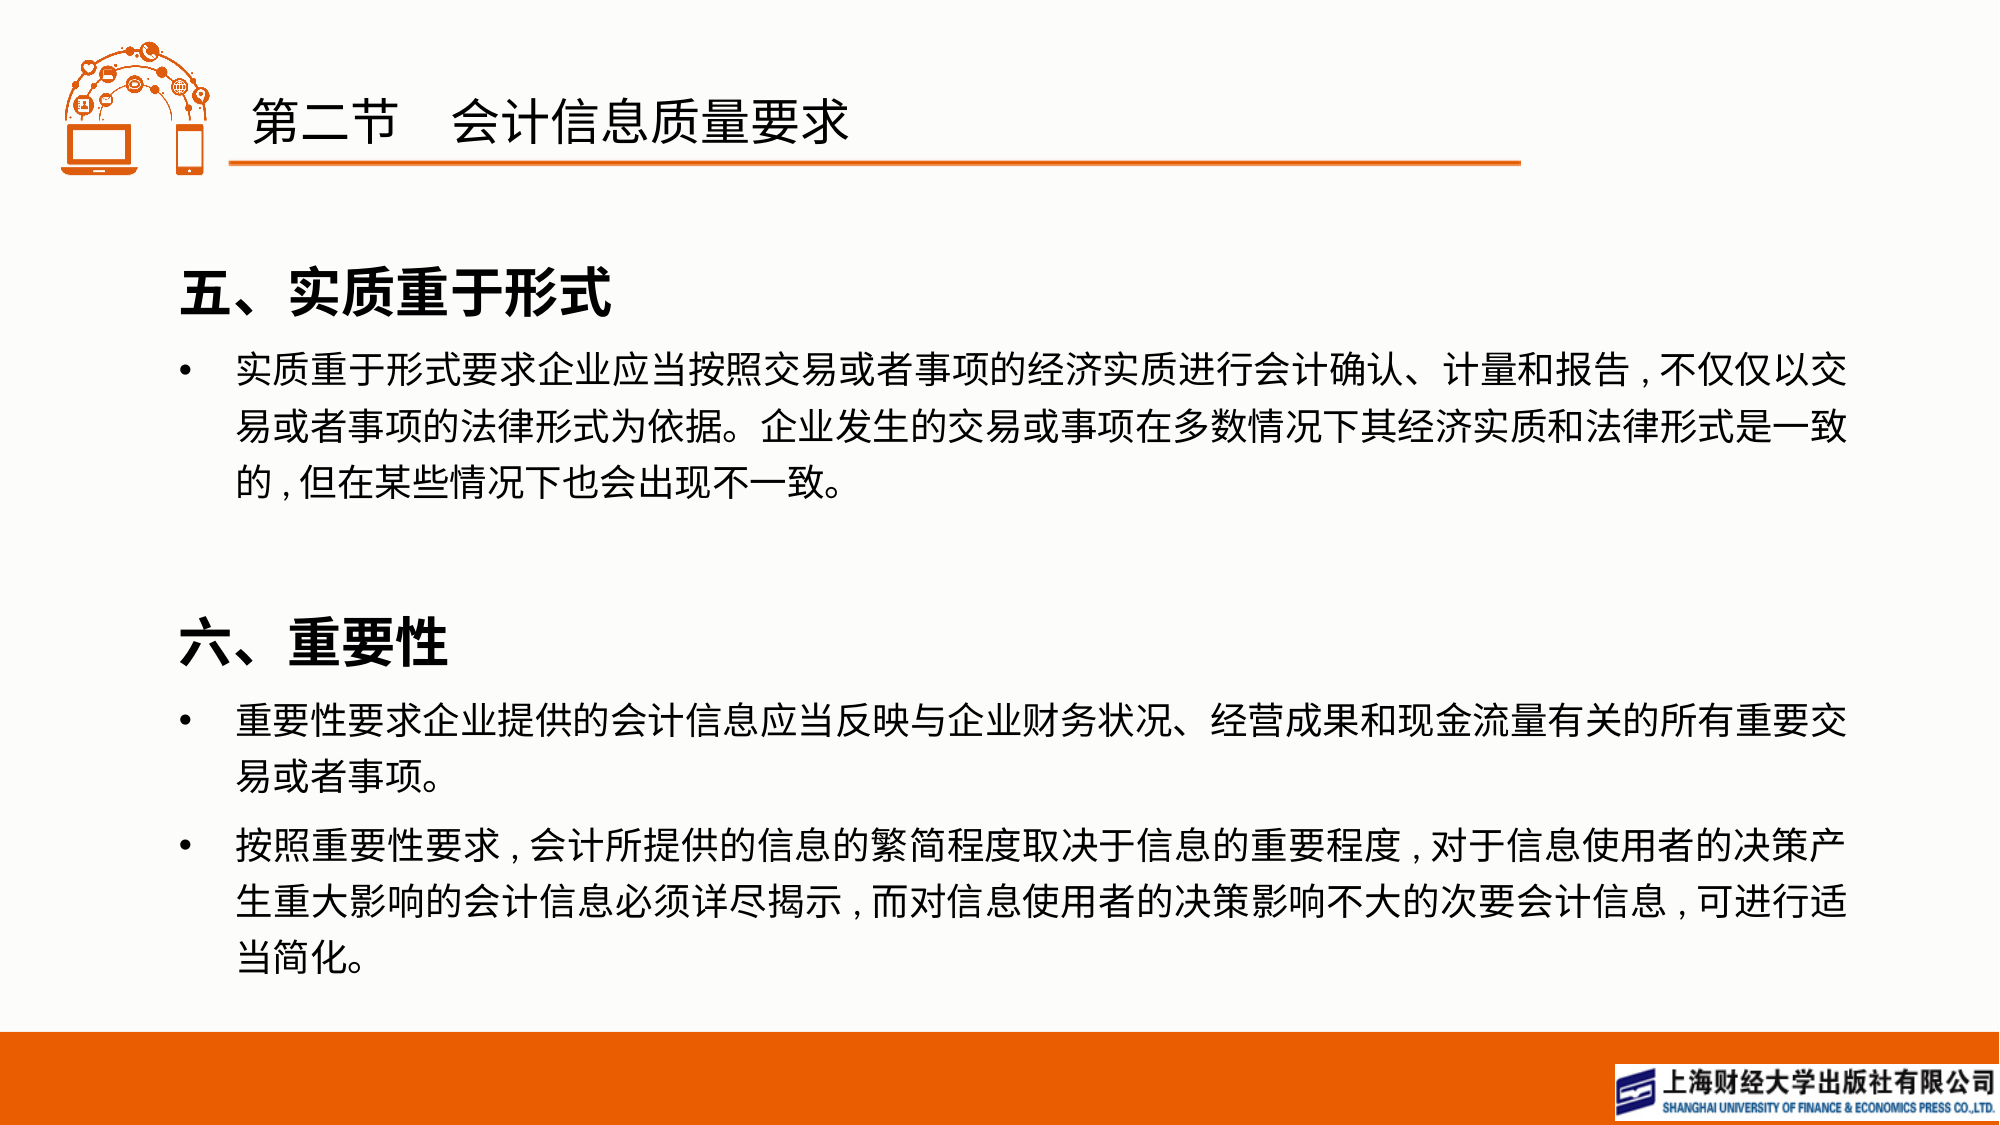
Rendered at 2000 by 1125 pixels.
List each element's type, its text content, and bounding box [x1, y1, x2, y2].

list 五、实质重于形式 实质重于形式要求企业应当按照交易或者事项的经济实质进行会计确认、计量和报告,不仅仅以交易或者事项的法律形式为依据。企业发生的交易或事项在多数情况下其经济实质和法律形式是一致的,但在某些情况下也会出现不一致。 六、重要性 重要性要求企业提供的会计信息应当反映与企业财务状况、经营成果和现金流量有关的所有重要交易或者事项。 按照重要性要求,会计所提供的信息的繁简程度取决于信息的重要程度,对于信息使用者的决策产生重大影响的会计信息必须详尽揭示,而对信息使用者的决策影响不大的次要会计信息,可进行适当简化。 [163, 227, 1863, 1049]
title 第二节 会计信息质量要求 [235, 82, 1605, 189]
picture [0, 0, 2000, 1125]
